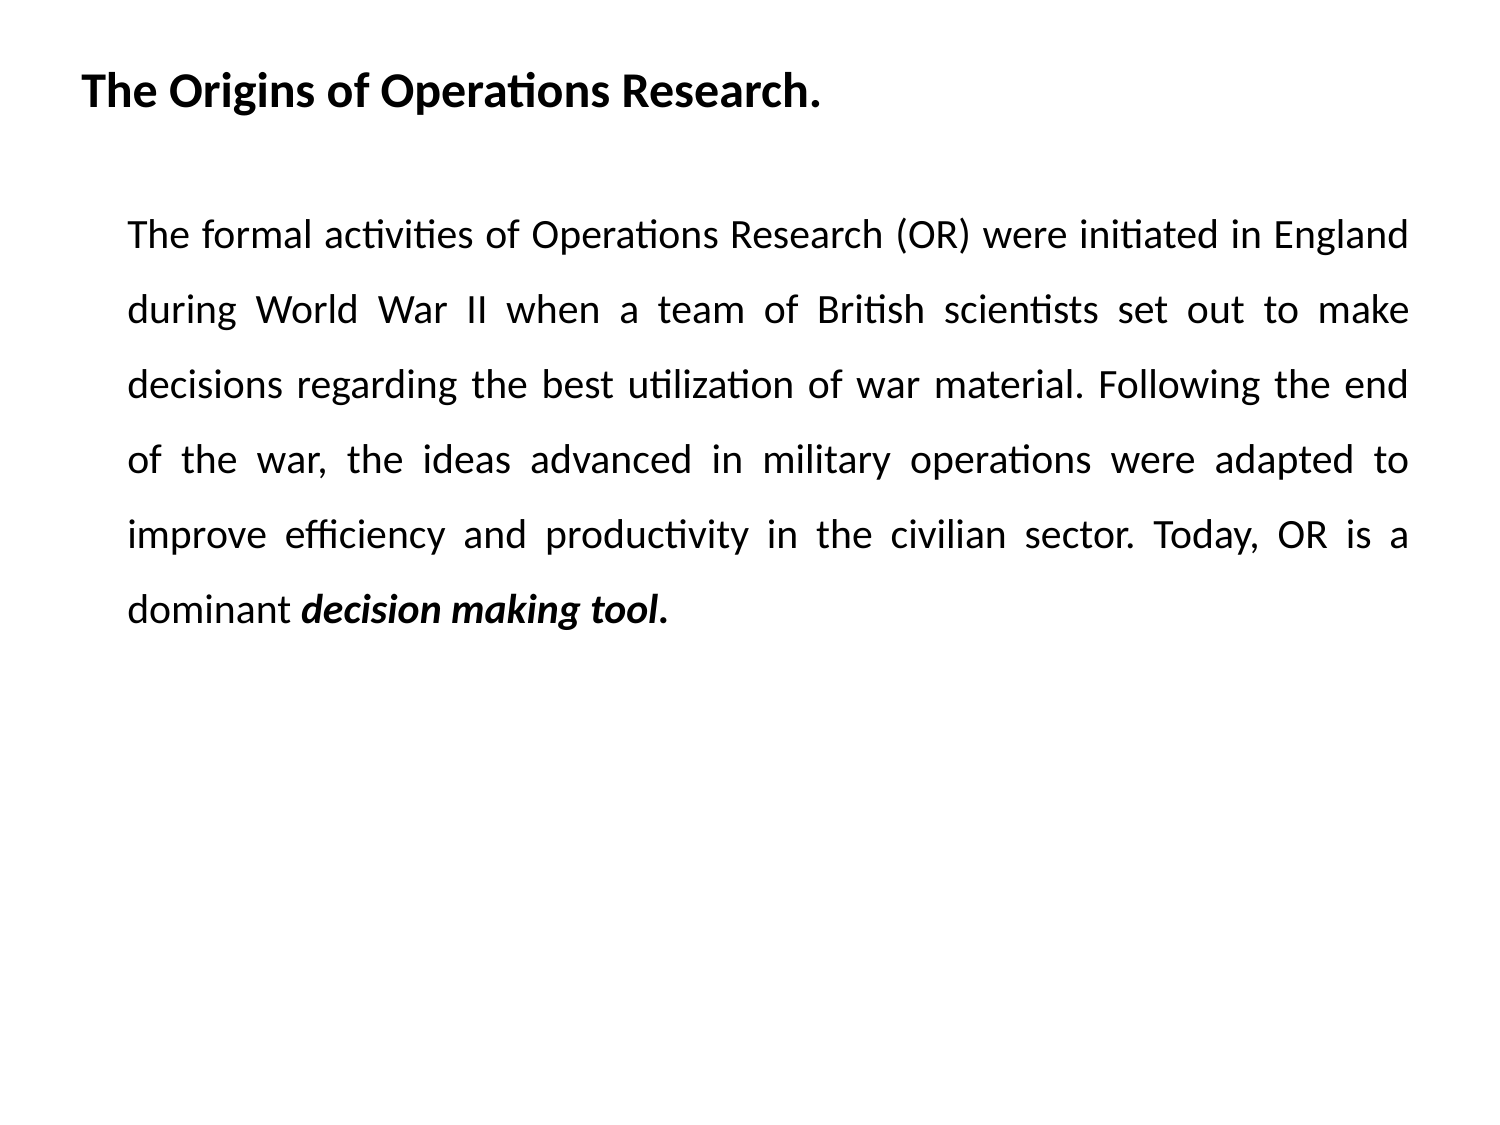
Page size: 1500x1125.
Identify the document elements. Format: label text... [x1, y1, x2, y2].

text_box The formal activities of Operations Research (OR) were initiated in England during World War II when a team of British scientists set out to make decisions regarding the best utilization of war material. Following the end of the war, the ideas advanced in military operations were adapted to improve efficiency and productivity in the civilian sector. Today, OR is a dominant decision making tool. [112, 174, 1425, 715]
text_box The Origins of Operations Research. [66, 49, 838, 125]
